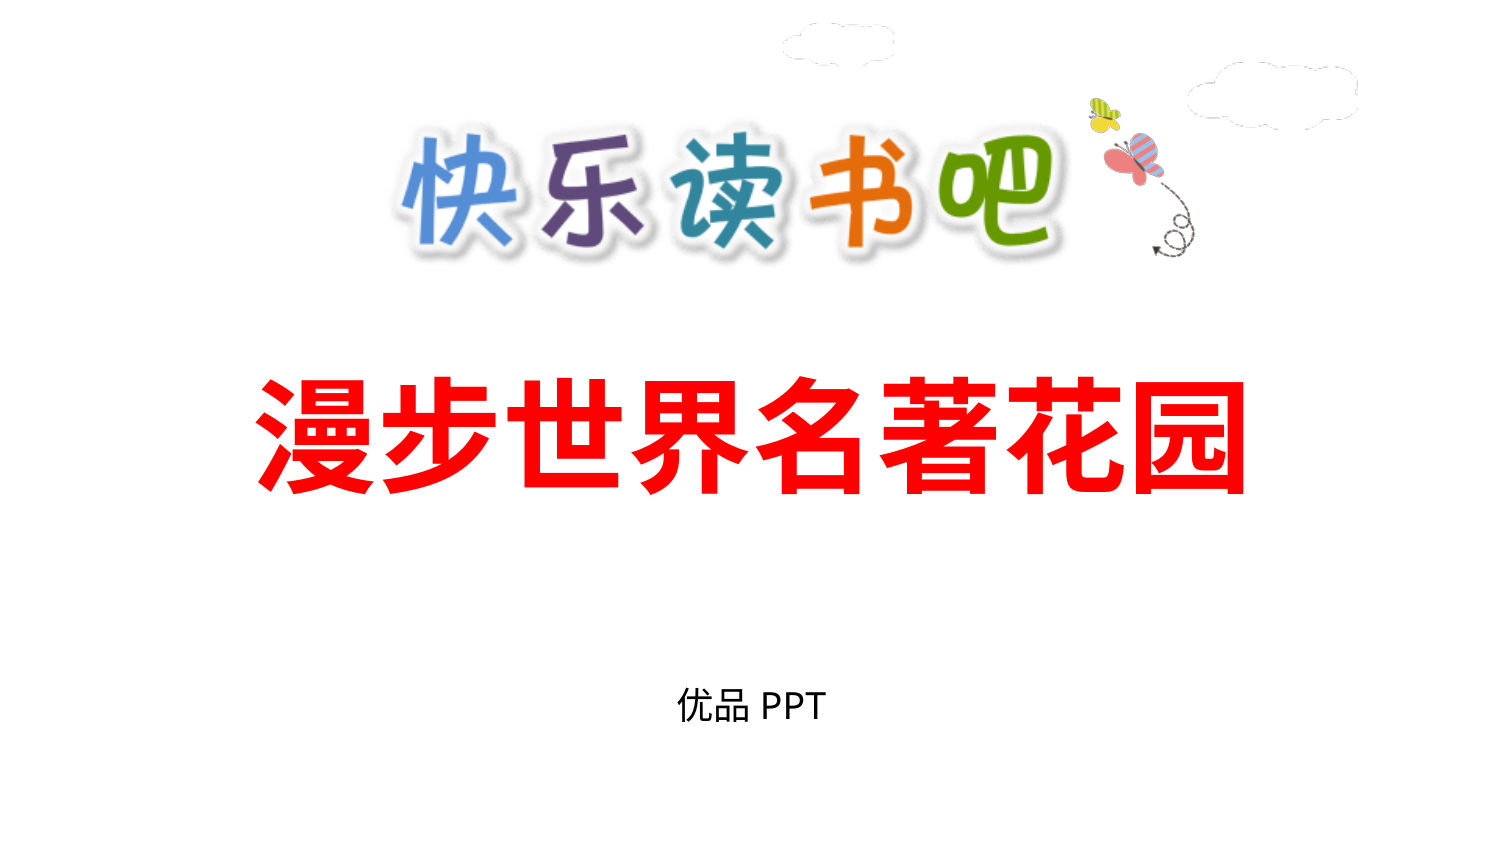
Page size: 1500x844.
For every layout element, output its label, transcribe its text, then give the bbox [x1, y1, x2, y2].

text_box 优品PPT [2, 670, 1500, 735]
text_box 漫步世界名著花园 [2, 350, 1500, 516]
picture [287, 21, 1359, 380]
